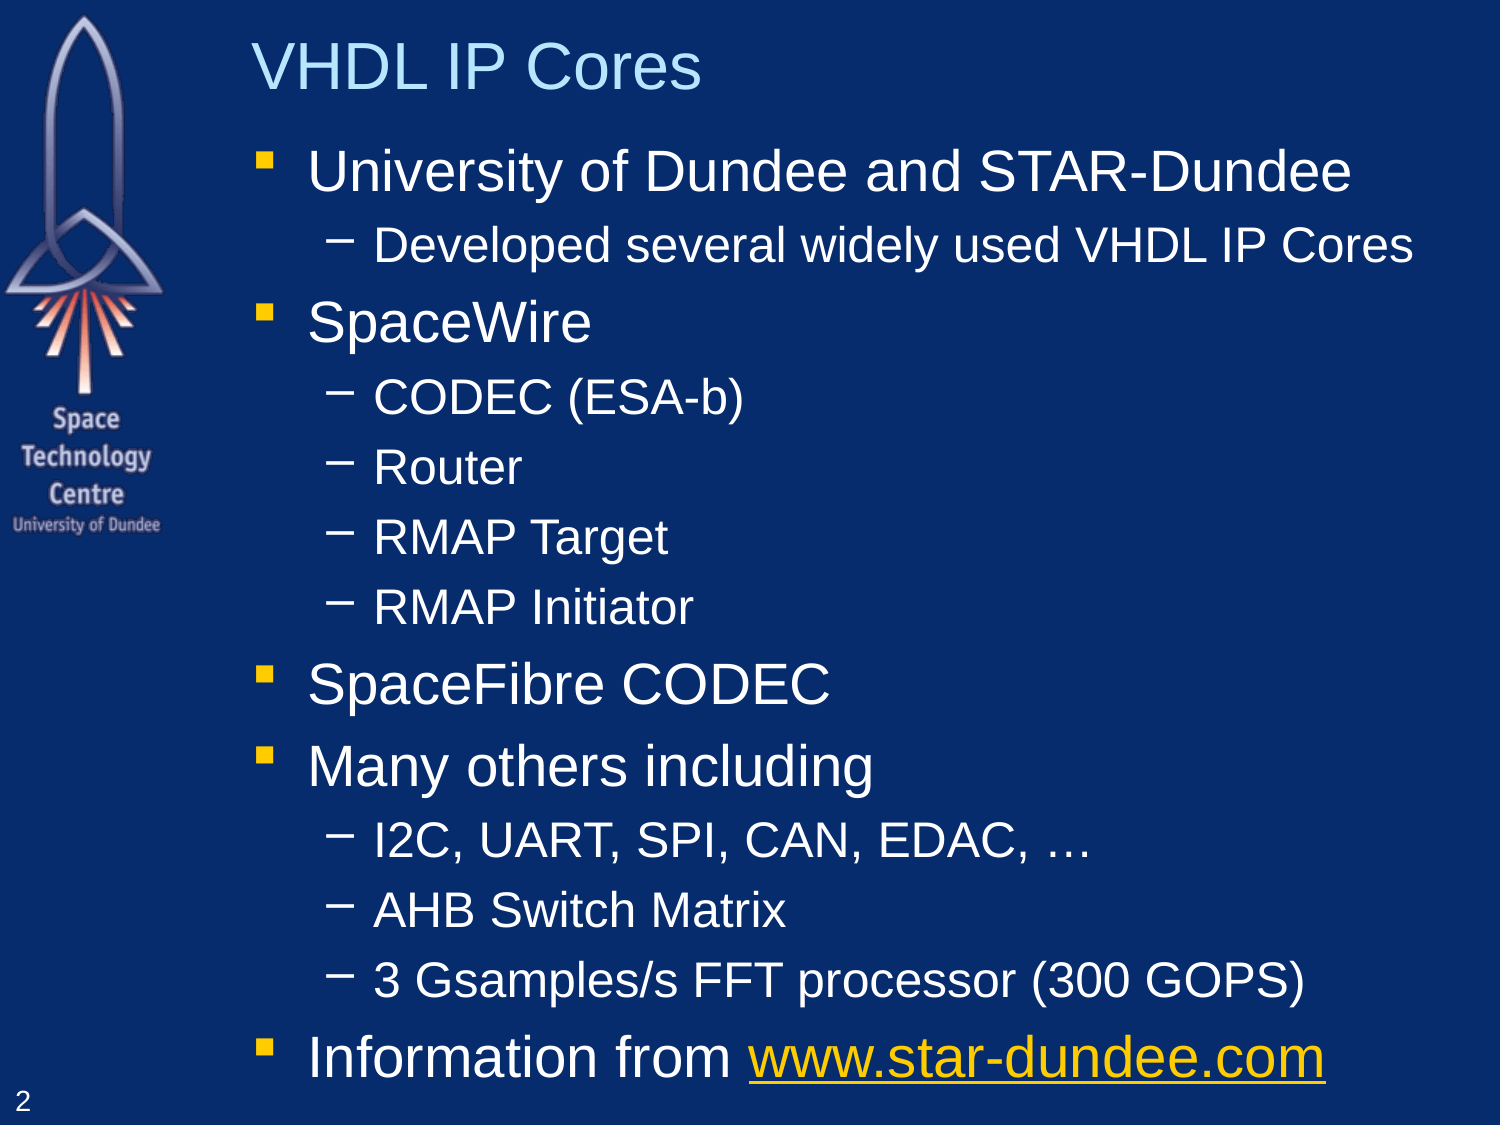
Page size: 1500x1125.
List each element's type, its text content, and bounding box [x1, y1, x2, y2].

picture [0, 0, 171, 543]
slide_number 2 [0, 1046, 160, 1125]
title VHDL IP Cores [235, 0, 1500, 125]
list University of Dundee and STAR-Dundee Developed several widely used VHDL IP Cores SpaceWire CODEC (ESA-b) Router RMAP Target RMAP Initiator SpaceFibre CODEC Many others including I2C, UART, SPI, CAN, EDAC, … AHB Switch Matrix 3 Gsamples/s FFT processor (300 GOPS) Information from www.star-dundee.com [235, 125, 1500, 1125]
